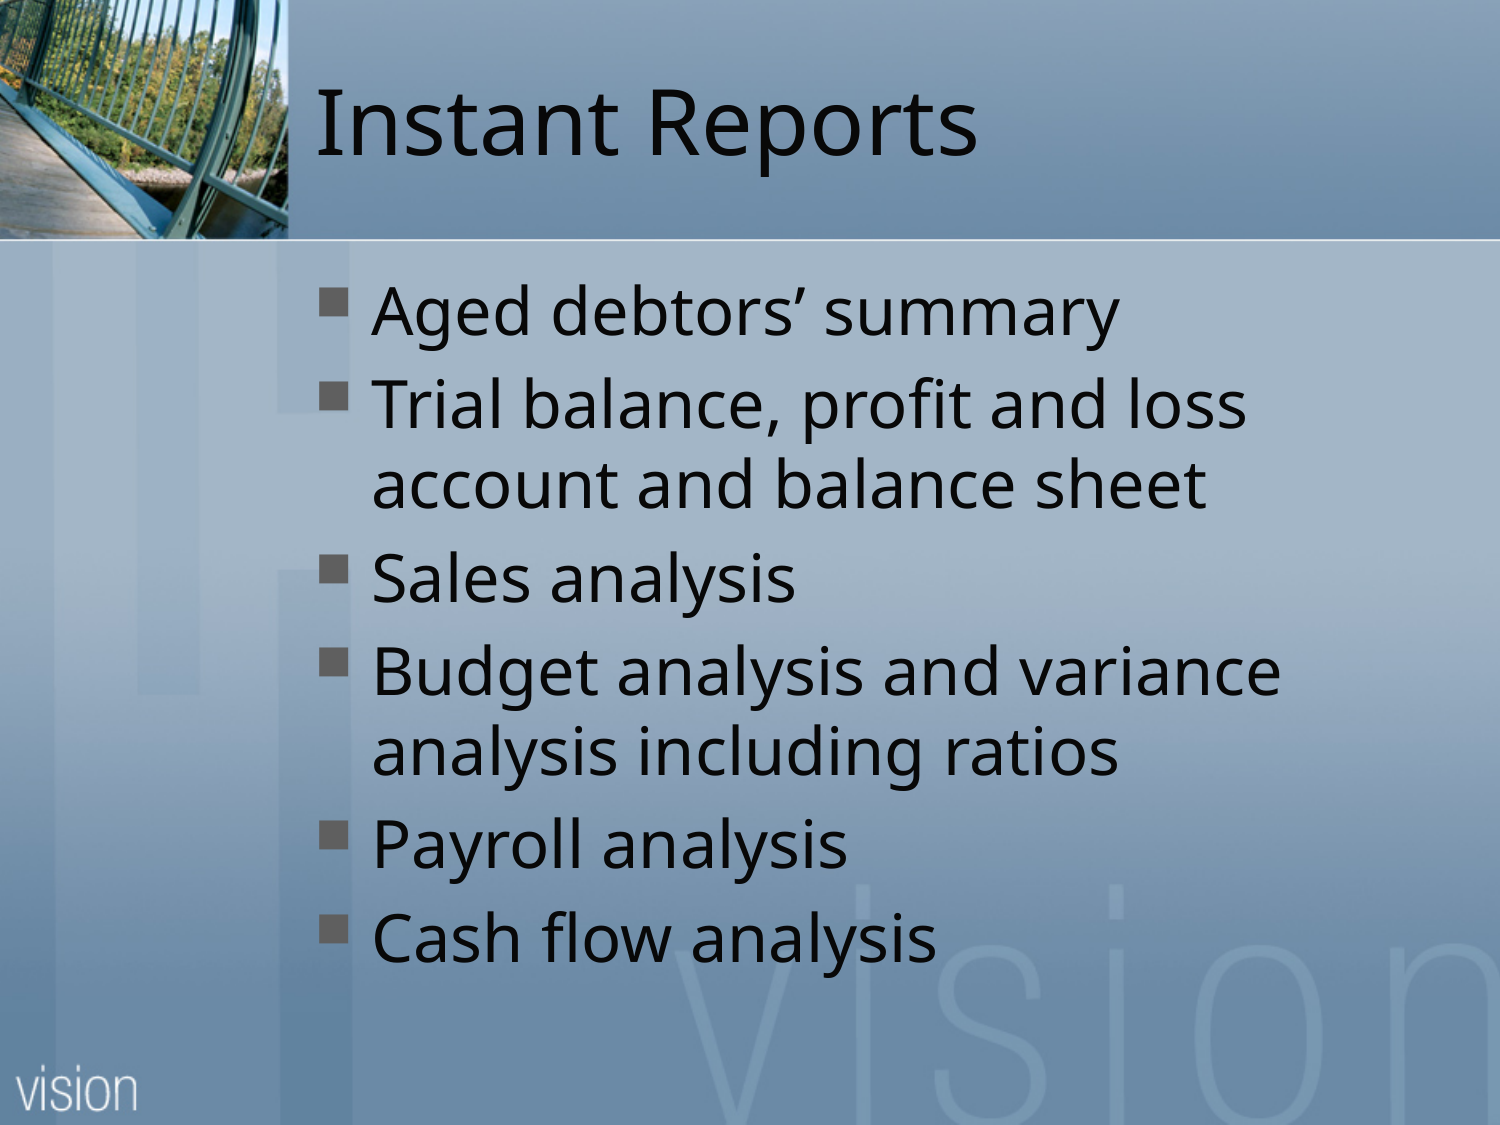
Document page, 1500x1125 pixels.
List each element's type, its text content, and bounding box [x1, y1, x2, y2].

title Instant Reports [299, 30, 1462, 207]
list Aged debtors’ summary Trial balance, profit and loss account and balance sheet Sales analysis Budget analysis and variance analysis including ratios Payroll analysis Cash flow analysis [299, 261, 1462, 1095]
picture [0, 0, 1500, 1125]
